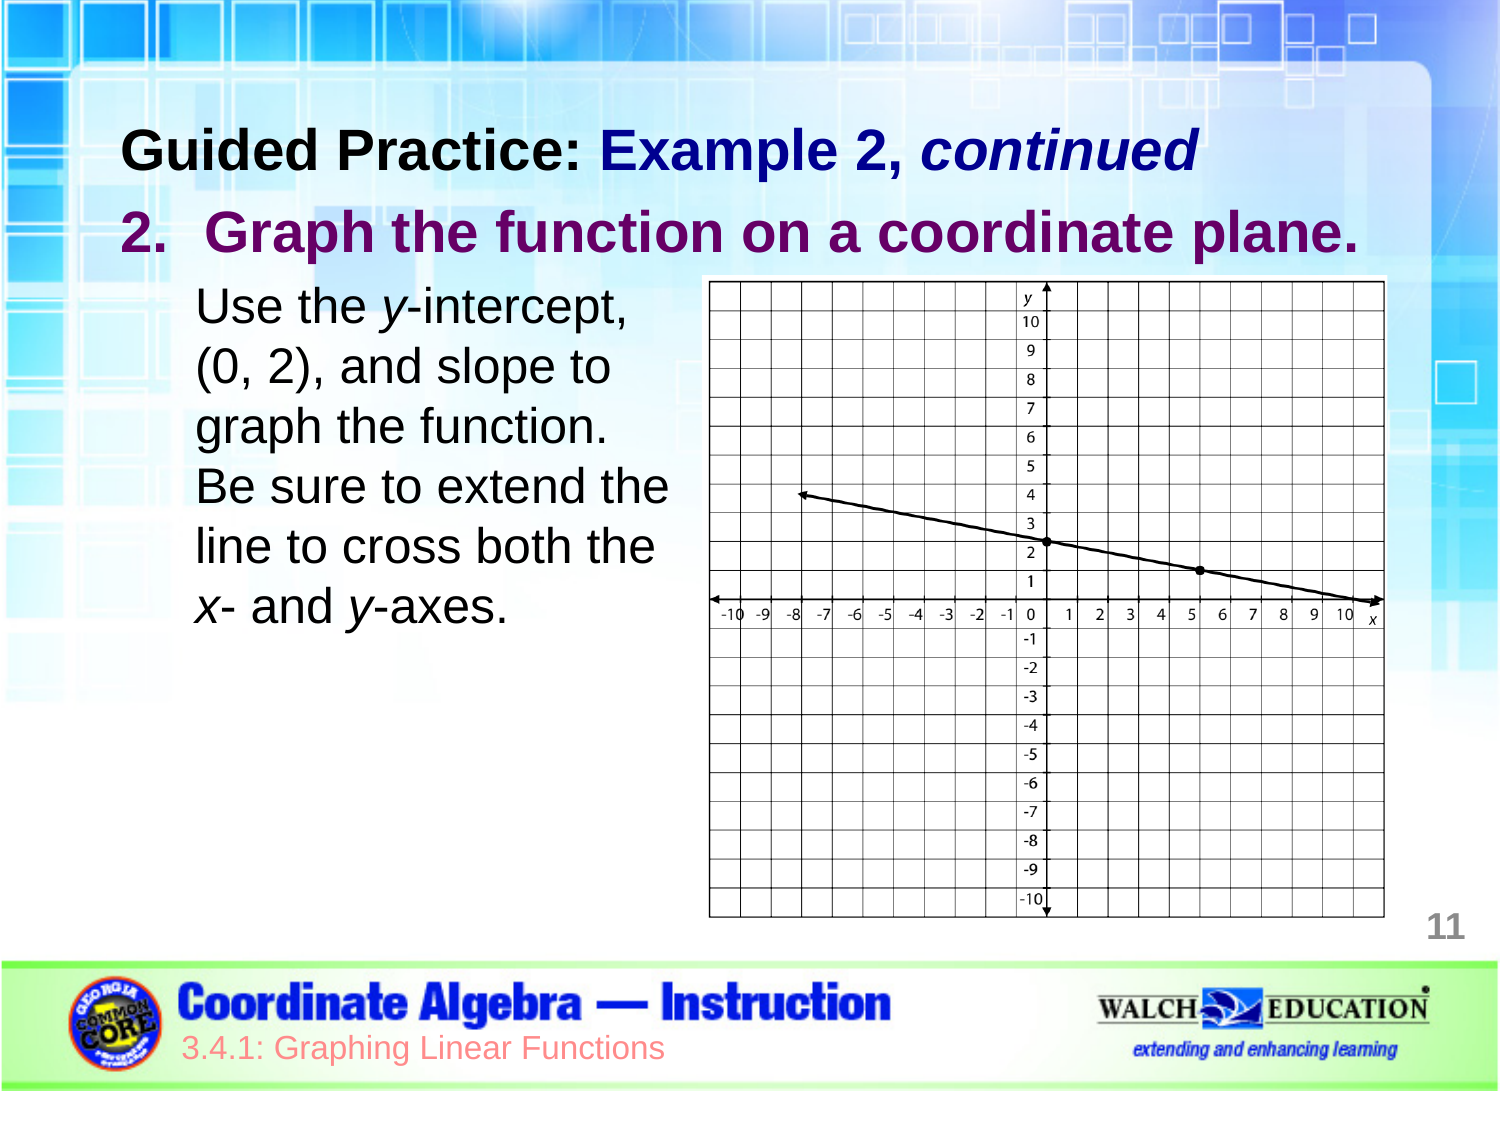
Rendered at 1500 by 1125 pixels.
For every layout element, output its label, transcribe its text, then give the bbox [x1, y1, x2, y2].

slide_number 11 [1361, 901, 1481, 949]
subtitle Guided Practice: Example 2, continued Graph the function on a coordinate plane. Use the y-intercept, (0, 2), and slope to graph the function. Be sure to extend the line to cross both the x- and y-axes. [105, 105, 1394, 925]
footer 3.4.1: Graphing Linear Functions [166, 1024, 1080, 1069]
picture [1, 0, 1500, 1091]
